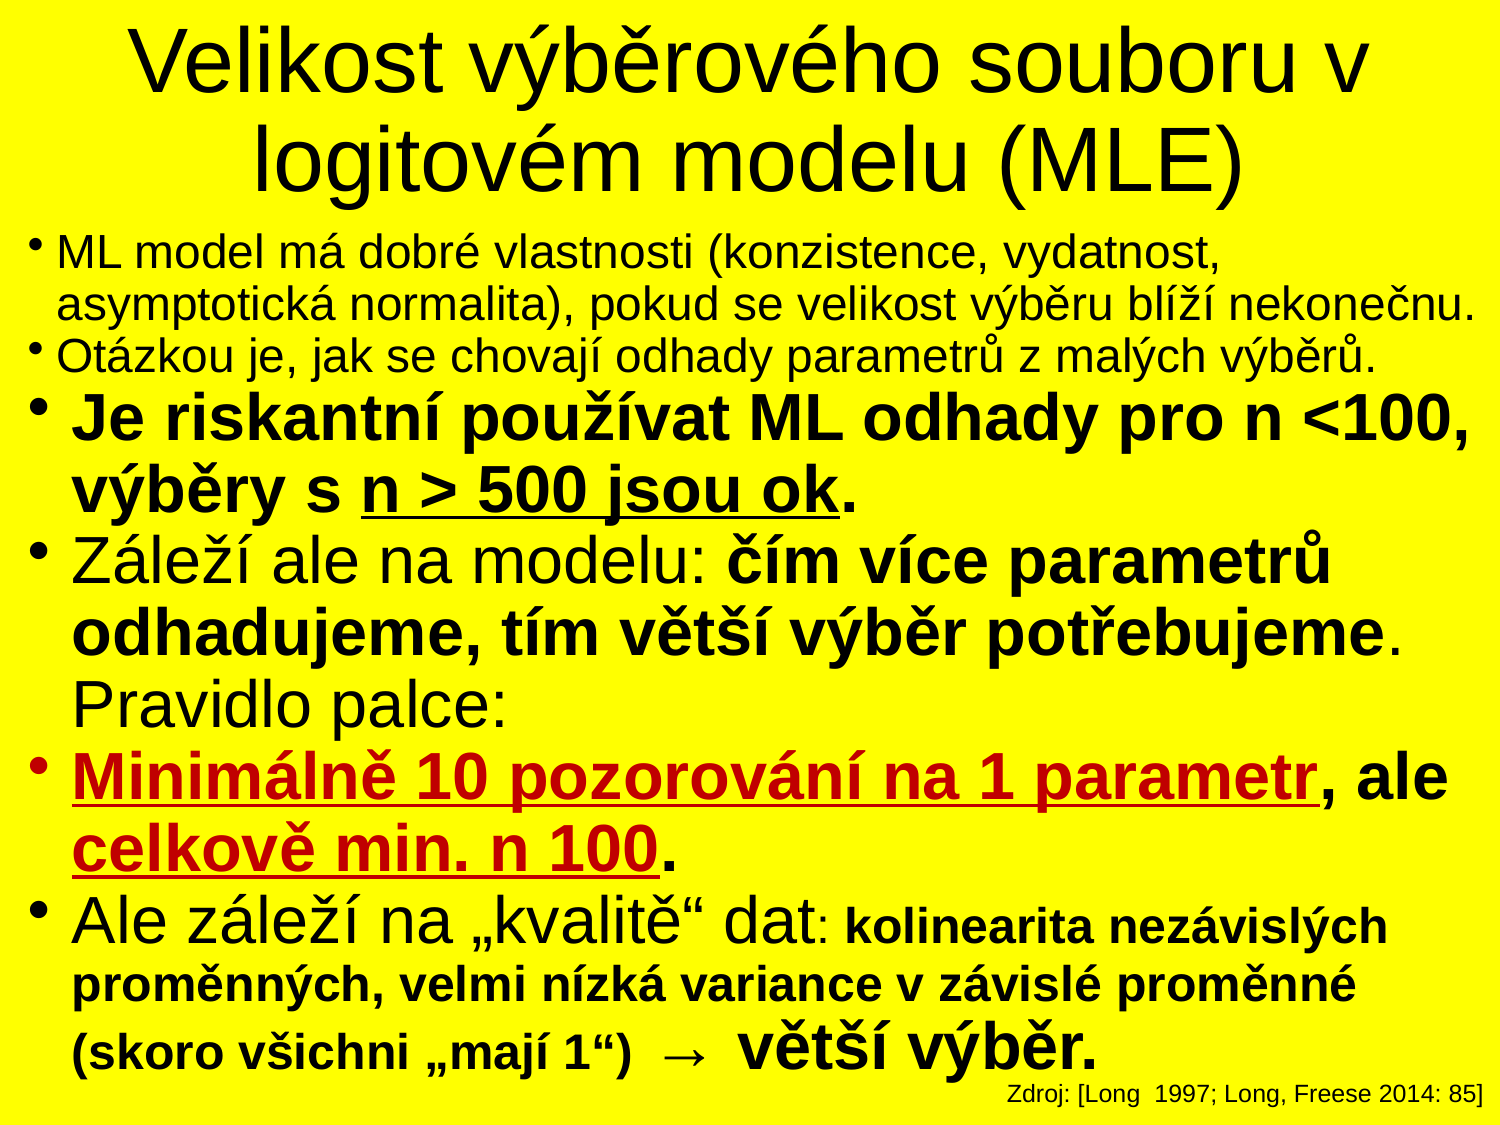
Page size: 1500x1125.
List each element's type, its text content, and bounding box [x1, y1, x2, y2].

text_box Zdroj: [Long 1997; Long, Freese 2014: 85] [992, 1069, 1500, 1115]
title Velikost výběrového souboru v logitovém modelu (MLE) [75, 19, 1425, 207]
list ML model má dobré vlastnosti (konzistence, vydatnost, asymptotická normalita), pokud se velikost výběru blíží nekonečnu. Otázkou je, jak se chovají odhady parametrů z malých výběrů. Je riskantní používat ML odhady pro n <100, výběry s n > 500 jsou ok. Záleží ale na modelu: čím více parametrů odhadujeme, tím větší výběr potřebujeme. Pravidlo palce: Minimálně 10 pozorování na 1 parametr, ale celkově min. n 100. Ale záleží na „kvalitě“ dat: kolinearita nezávislých proměnných, velmi nízká variance v závislé proměnné (skoro všichni „mají 1“) → větší výběr. [12, 220, 1500, 1093]
